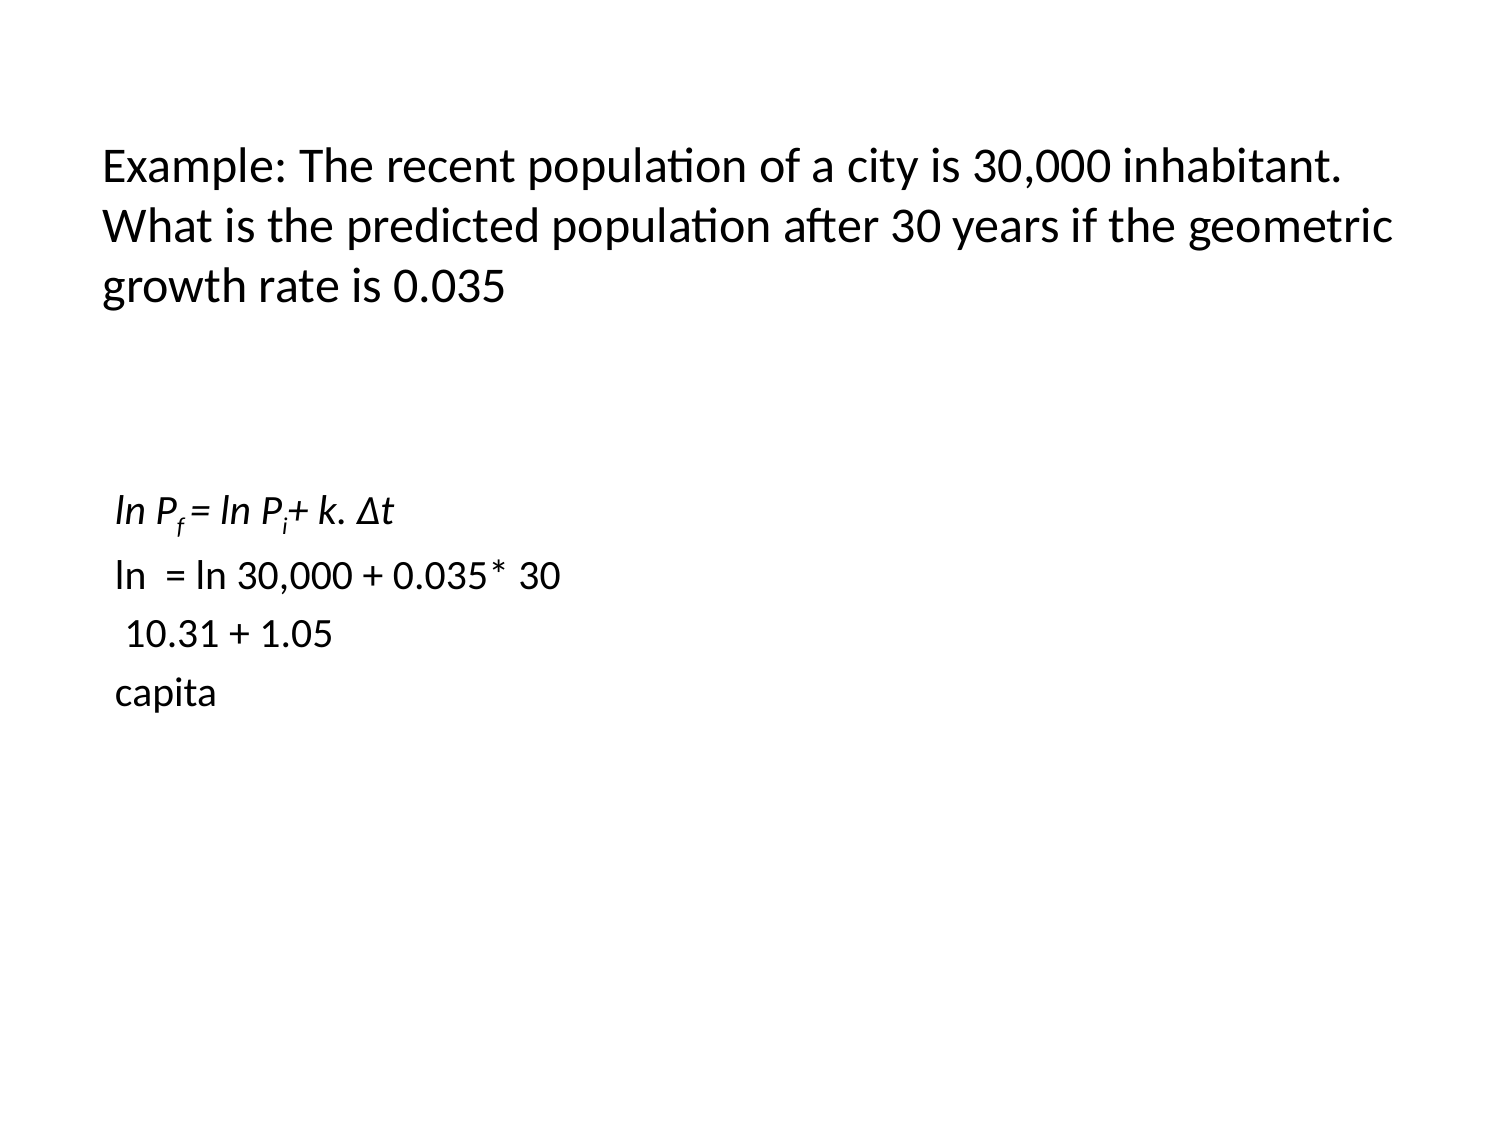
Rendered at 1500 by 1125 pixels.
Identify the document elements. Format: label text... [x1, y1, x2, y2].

list Example: The recent population of a city is 30,000 inhabitant. What is the predicted population after 30 years if the geometric growth rate is 0.035 [87, 125, 1438, 388]
